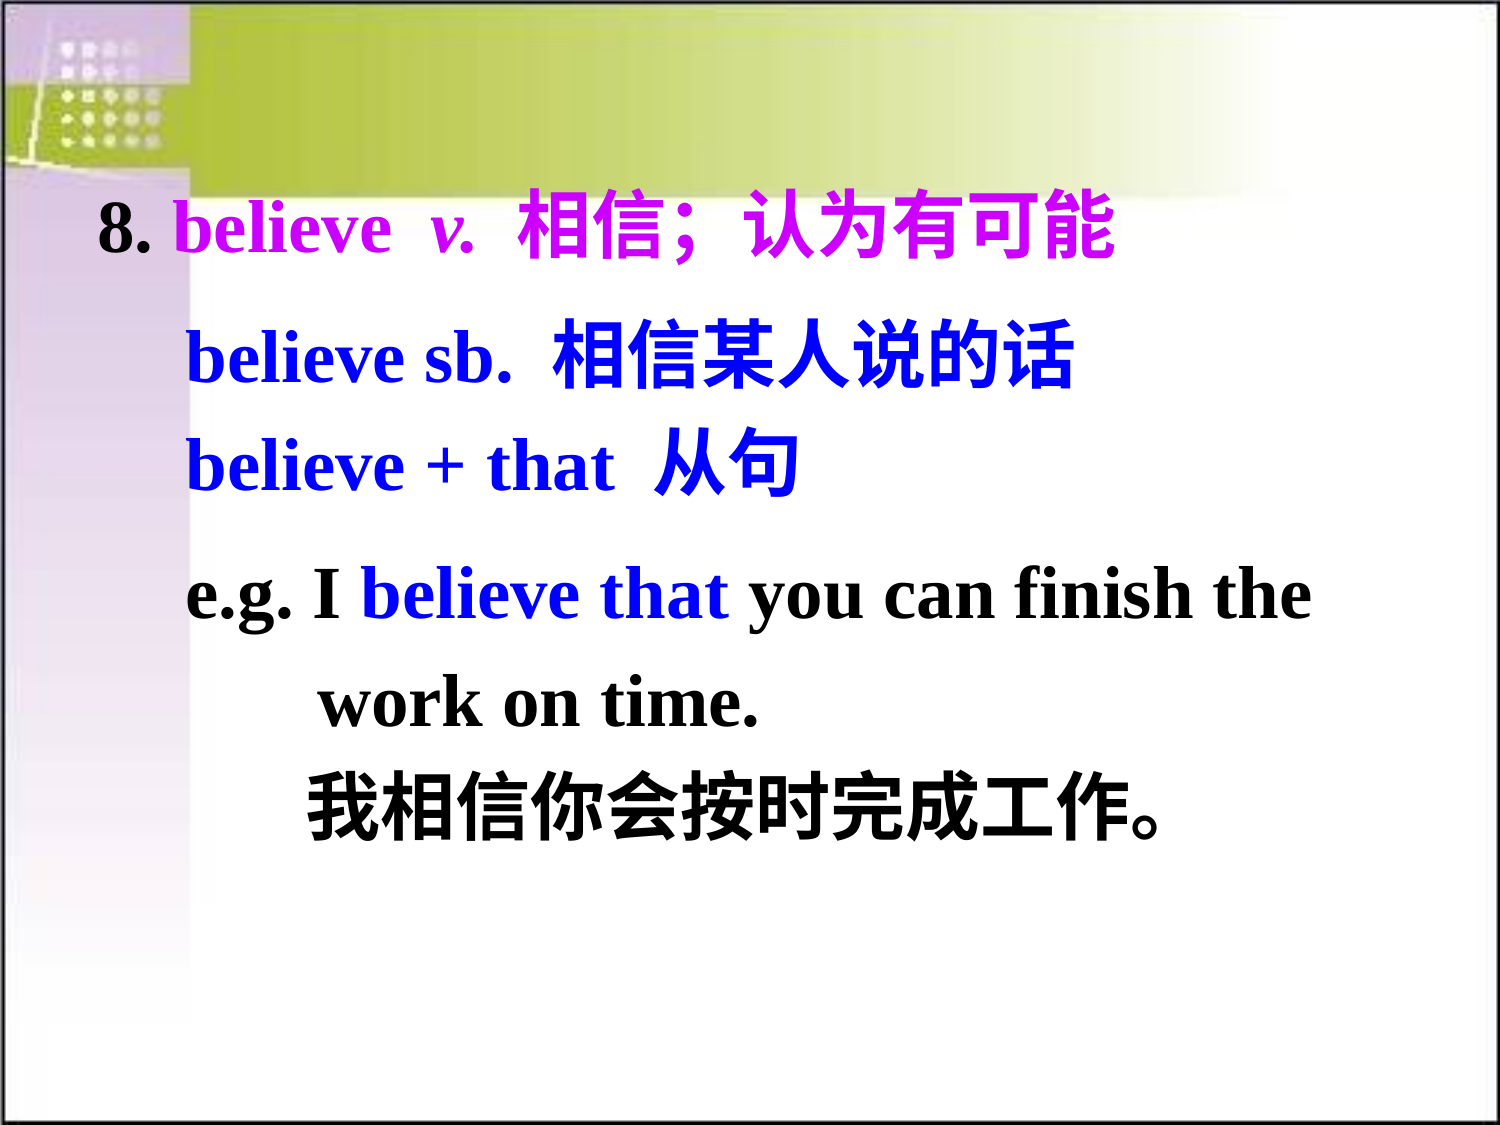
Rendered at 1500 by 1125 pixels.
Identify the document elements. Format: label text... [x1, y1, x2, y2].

text_box 8. believe v. 相信；认为有可能 [82, 152, 1152, 275]
picture [0, 0, 1500, 1125]
text_box e.g. I believe that you can finish the work on time. 我相信你会按时完成工作。 [171, 518, 1418, 858]
text_box believe sb. 相信某人说的话 believe + that 从句 [171, 282, 1223, 513]
